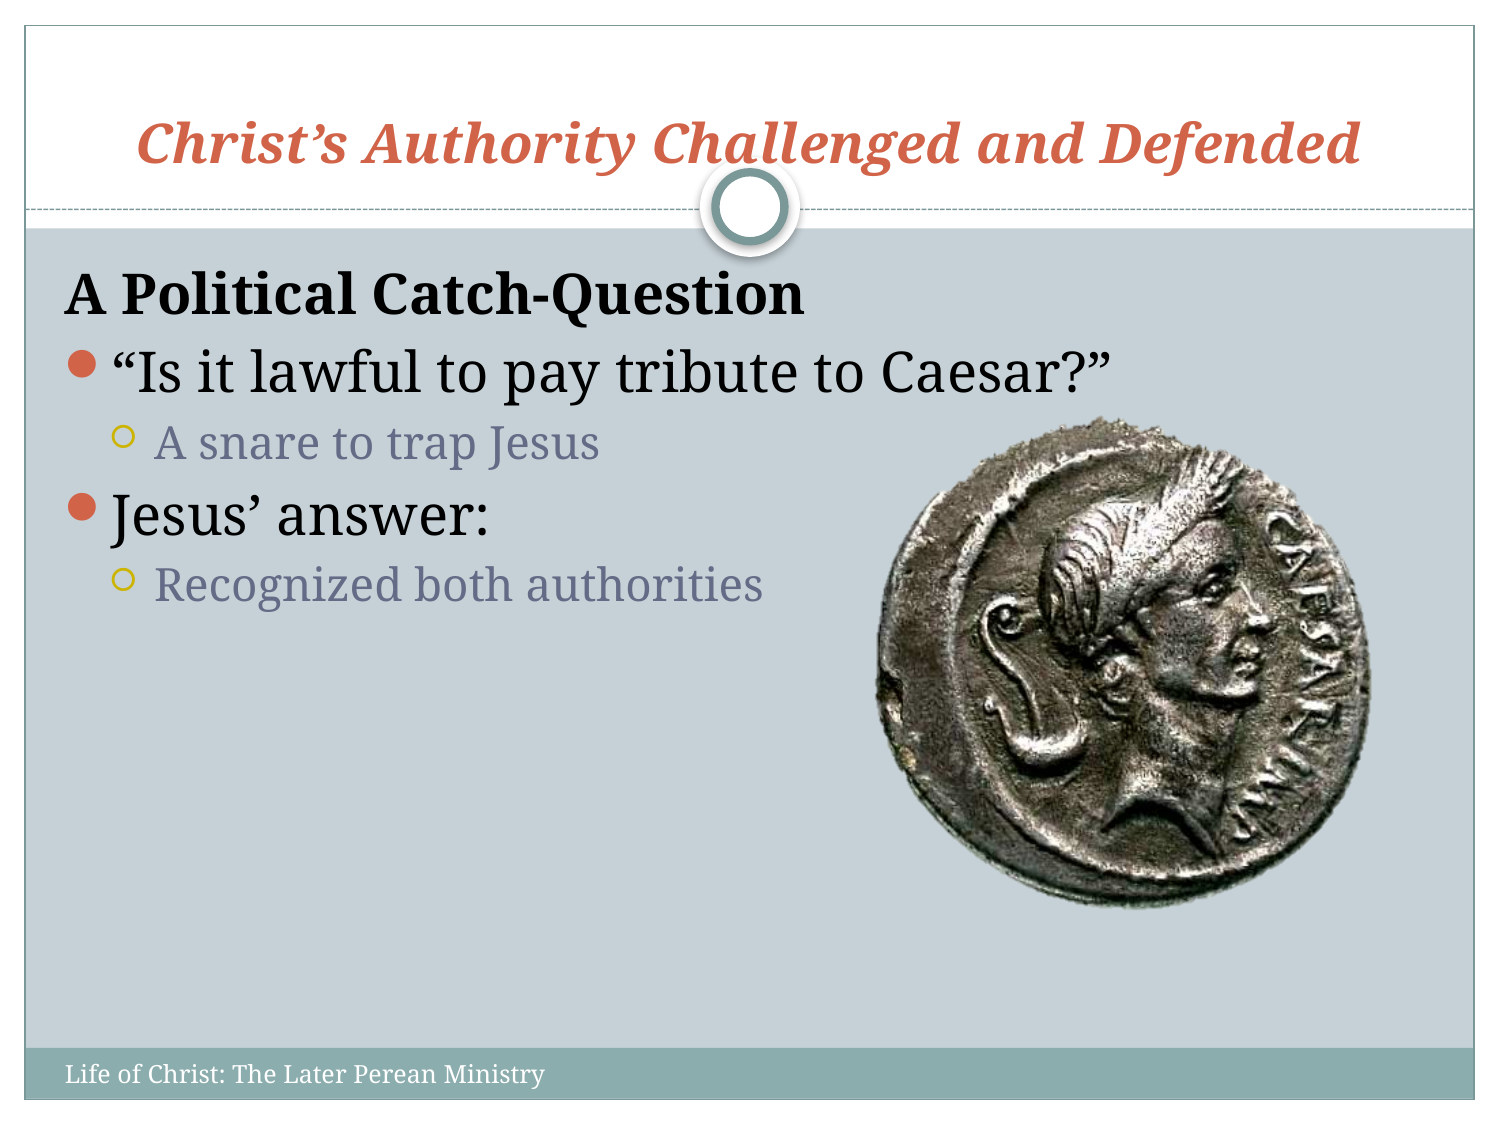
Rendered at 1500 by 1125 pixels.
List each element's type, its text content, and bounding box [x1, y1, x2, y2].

list A Political Catch-Question “Is it lawful to pay tribute to Caesar?” A snare to trap Jesus Jesus’ answer: Recognized both authorities [49, 250, 1450, 1001]
footer Life of Christ: The Later Perean Ministry [50, 1051, 866, 1112]
title Christ’s Authority Challenged and Defended [49, 57, 1450, 182]
picture [864, 396, 1382, 927]
